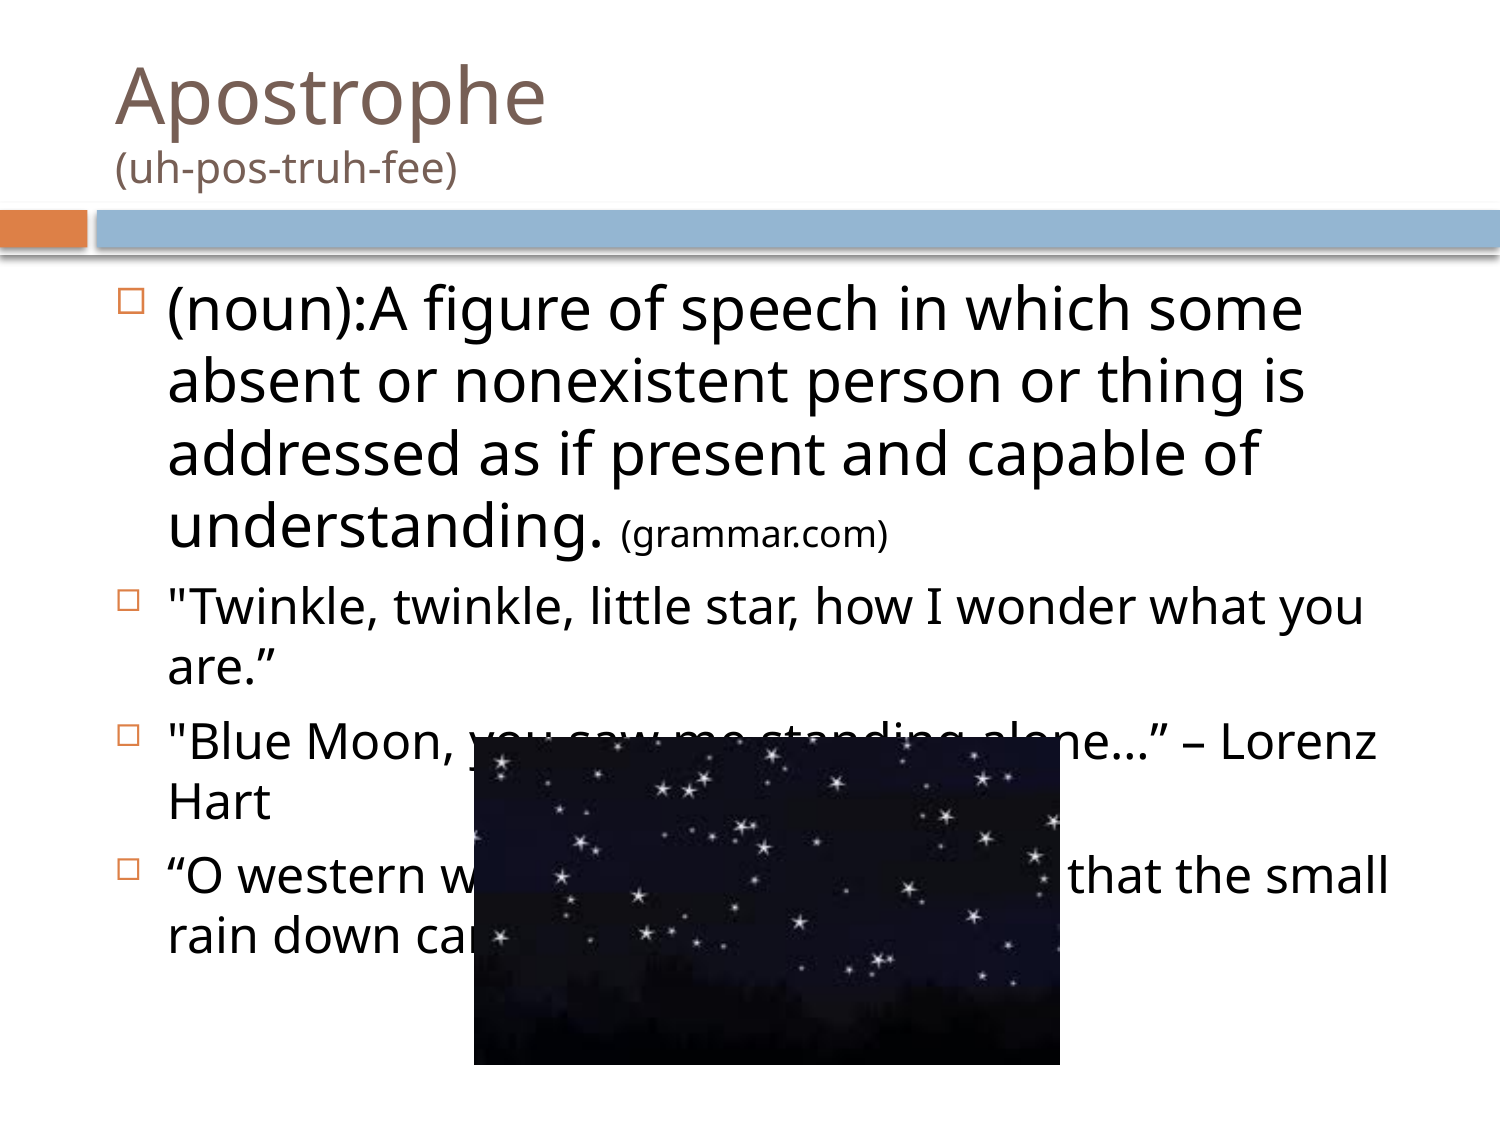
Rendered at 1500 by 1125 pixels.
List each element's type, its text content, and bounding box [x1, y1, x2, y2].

list (noun):A figure of speech in which some absent or nonexistent person or thing is addressed as if present and capable of understanding. (grammar.com) "Twinkle, twinkle, little star, how I wonder what you are.” "Blue Moon, you saw me standing alone…” – Lorenz Hart “O western wind, when wilt thou blow that the small rain down can rain?” [100, 262, 1438, 1000]
picture [474, 737, 1060, 1065]
title Apostrophe (uh-pos-truh-fee) [100, 37, 1438, 200]
